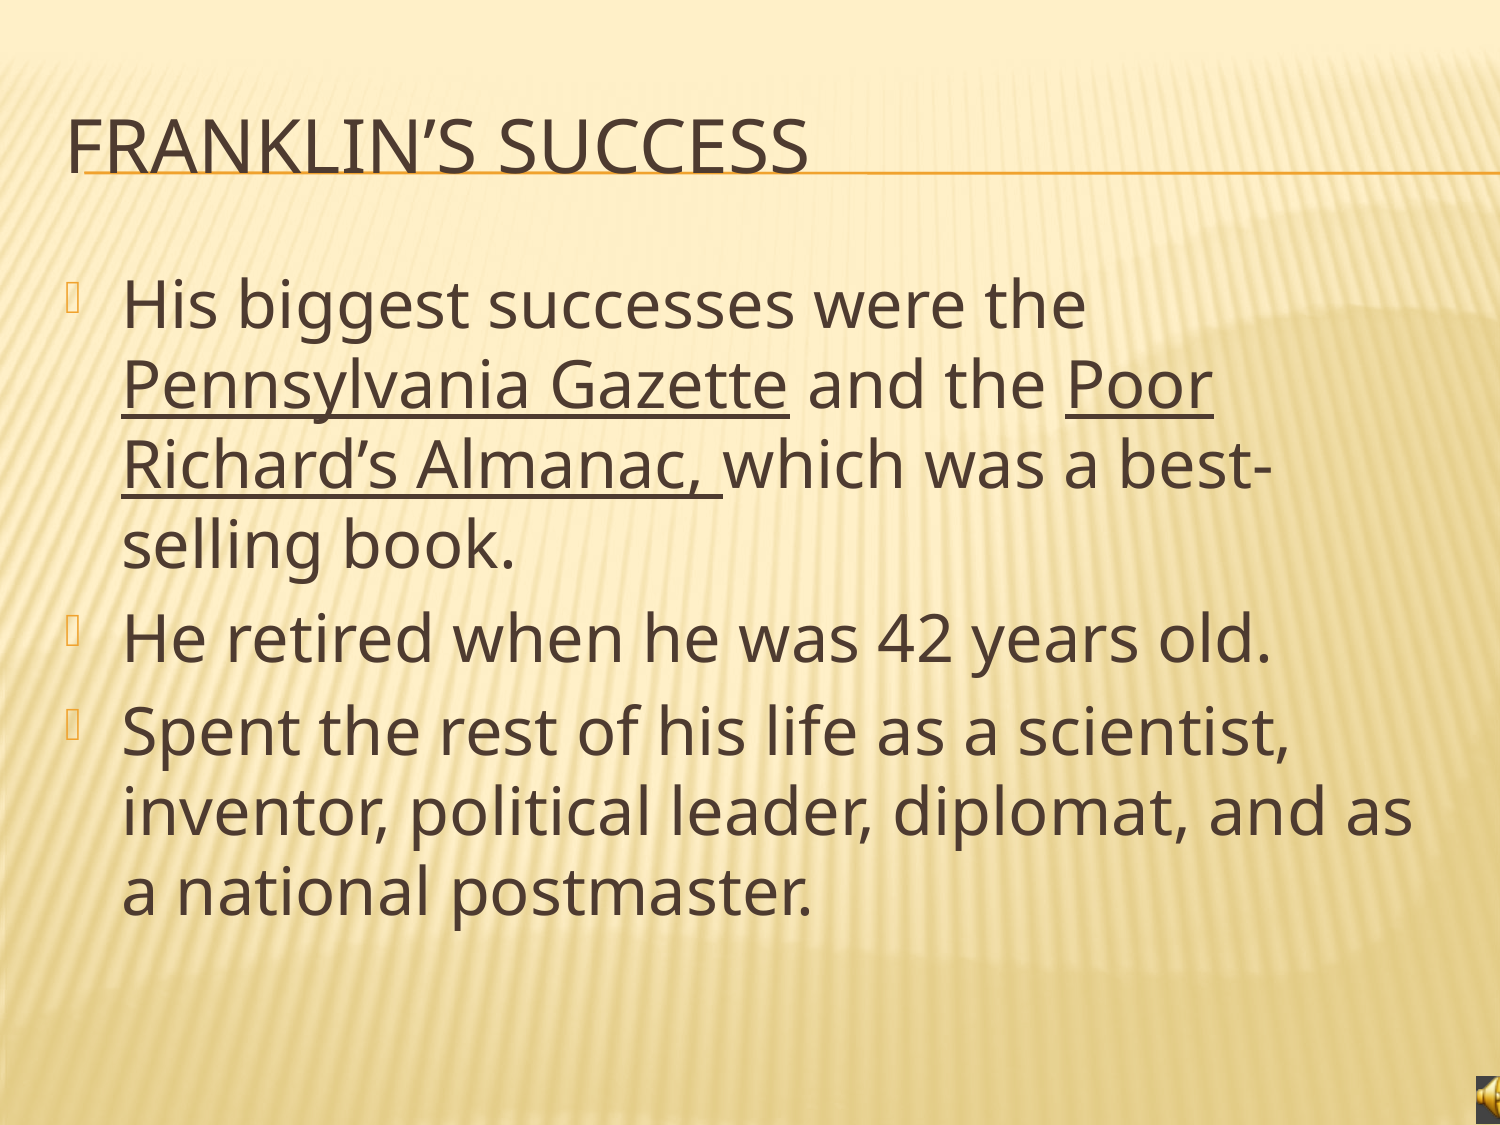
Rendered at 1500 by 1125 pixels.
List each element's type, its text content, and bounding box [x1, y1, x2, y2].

picture [1474, 1074, 1500, 1125]
title Franklin’s Success [50, 75, 1475, 213]
list His biggest successes were the Pennsylvania Gazette and the Poor Richard’s Almanac, which was a best-selling book. He retired when he was 42 years old. Spent the rest of his life as a scientist, inventor, political leader, diplomat, and as a national postmaster. [50, 254, 1475, 998]
